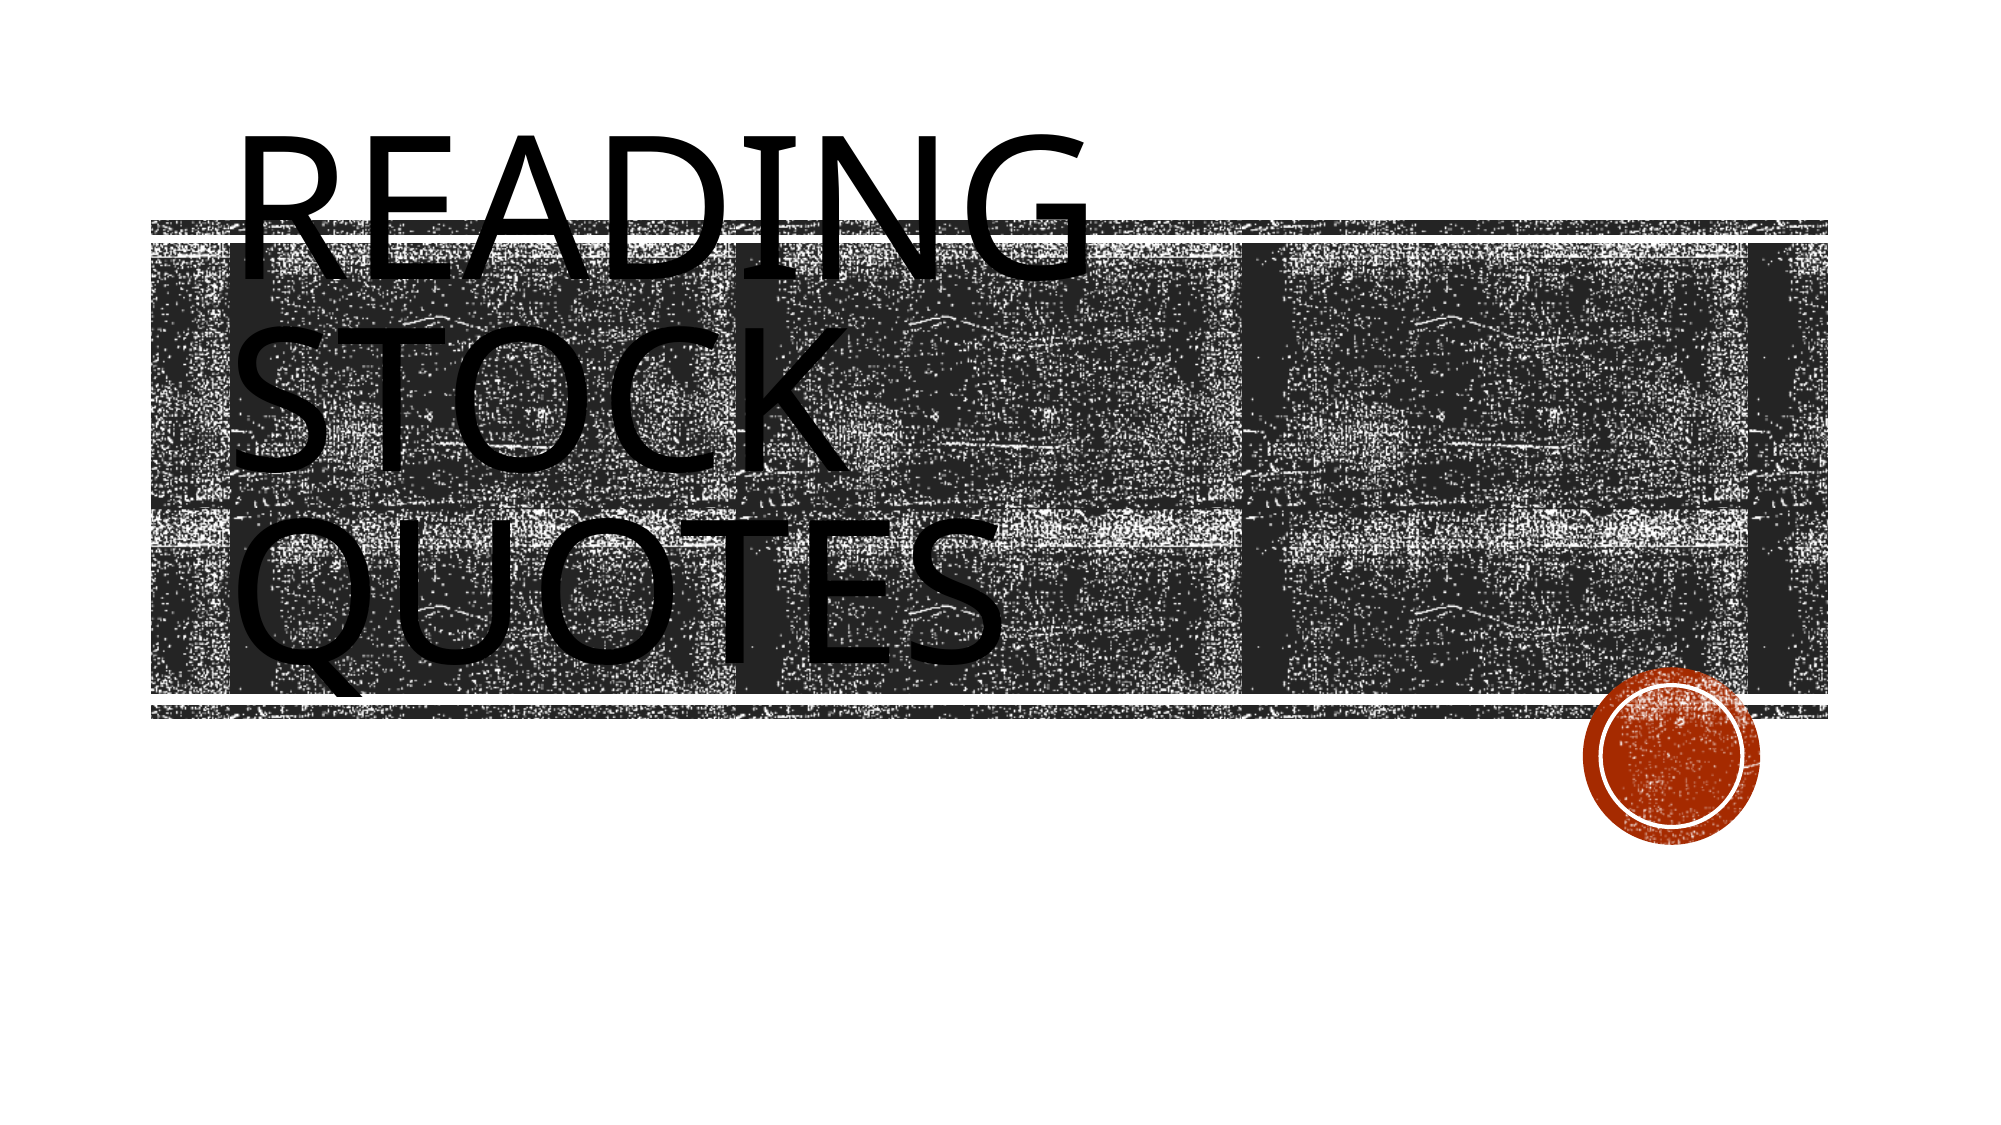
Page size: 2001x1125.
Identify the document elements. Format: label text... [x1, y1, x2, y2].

title Reading Stock Quotes [211, 287, 1650, 542]
